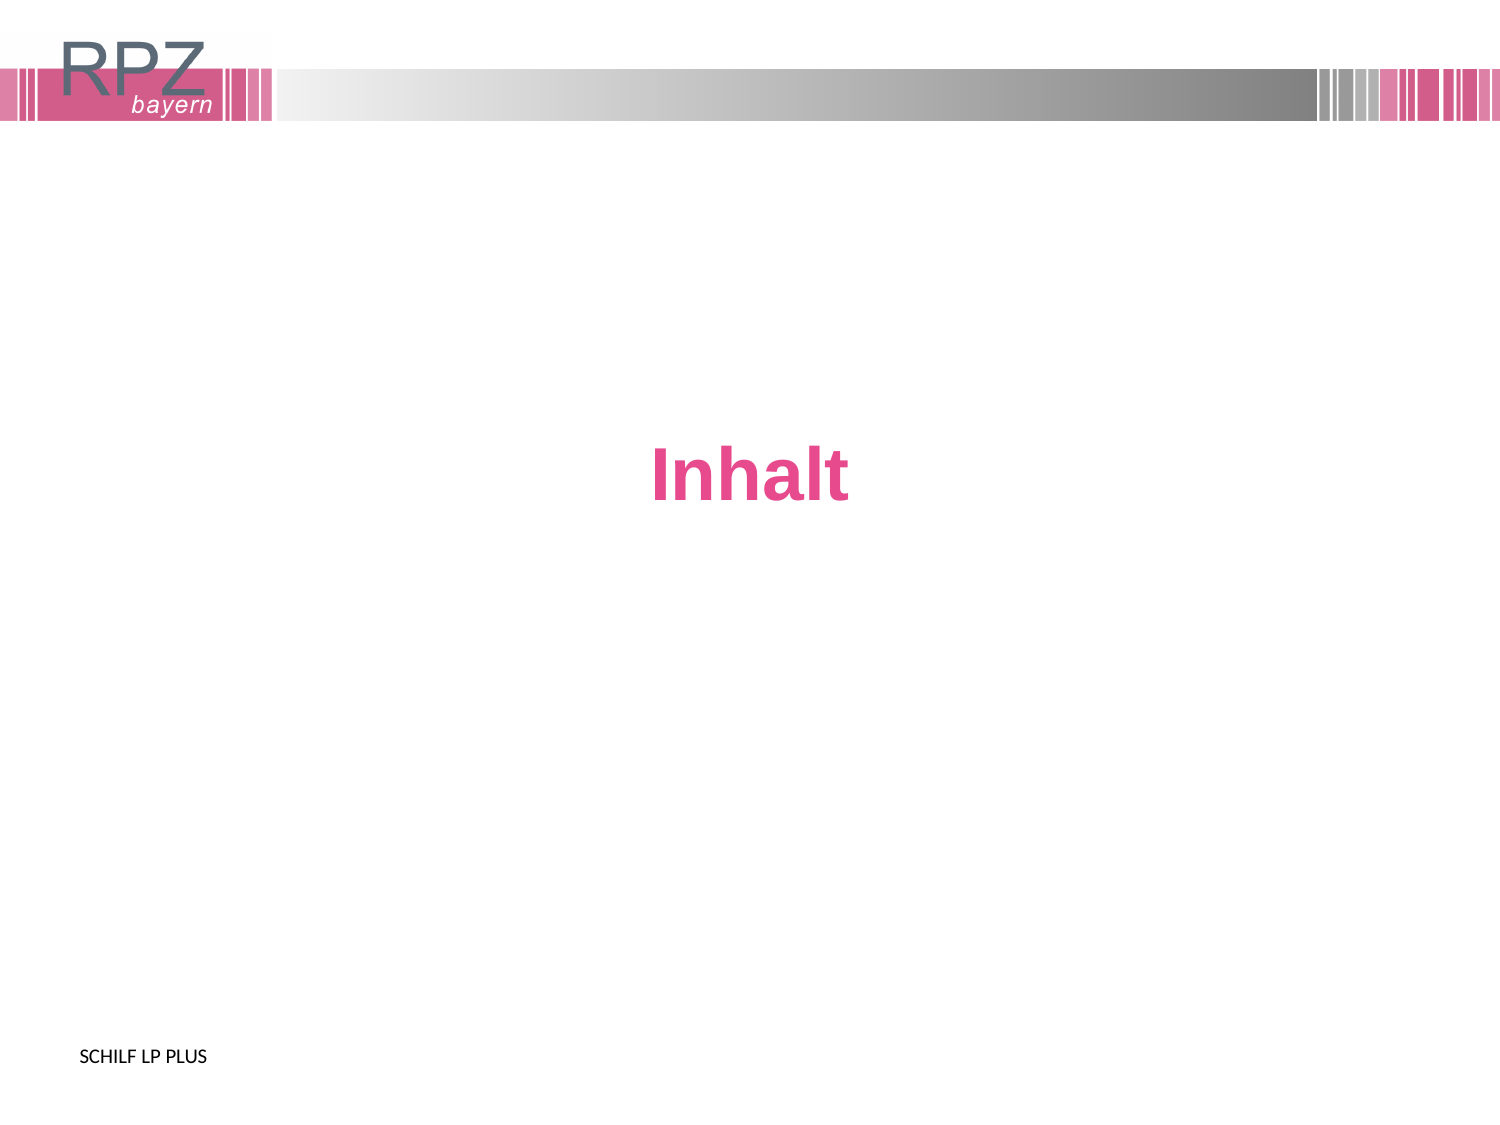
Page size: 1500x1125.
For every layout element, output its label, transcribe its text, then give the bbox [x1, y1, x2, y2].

title Inhalt [112, 349, 1388, 591]
picture [1380, 69, 1439, 121]
picture [0, 31, 272, 121]
picture [1319, 69, 1379, 121]
picture [1443, 69, 1500, 121]
